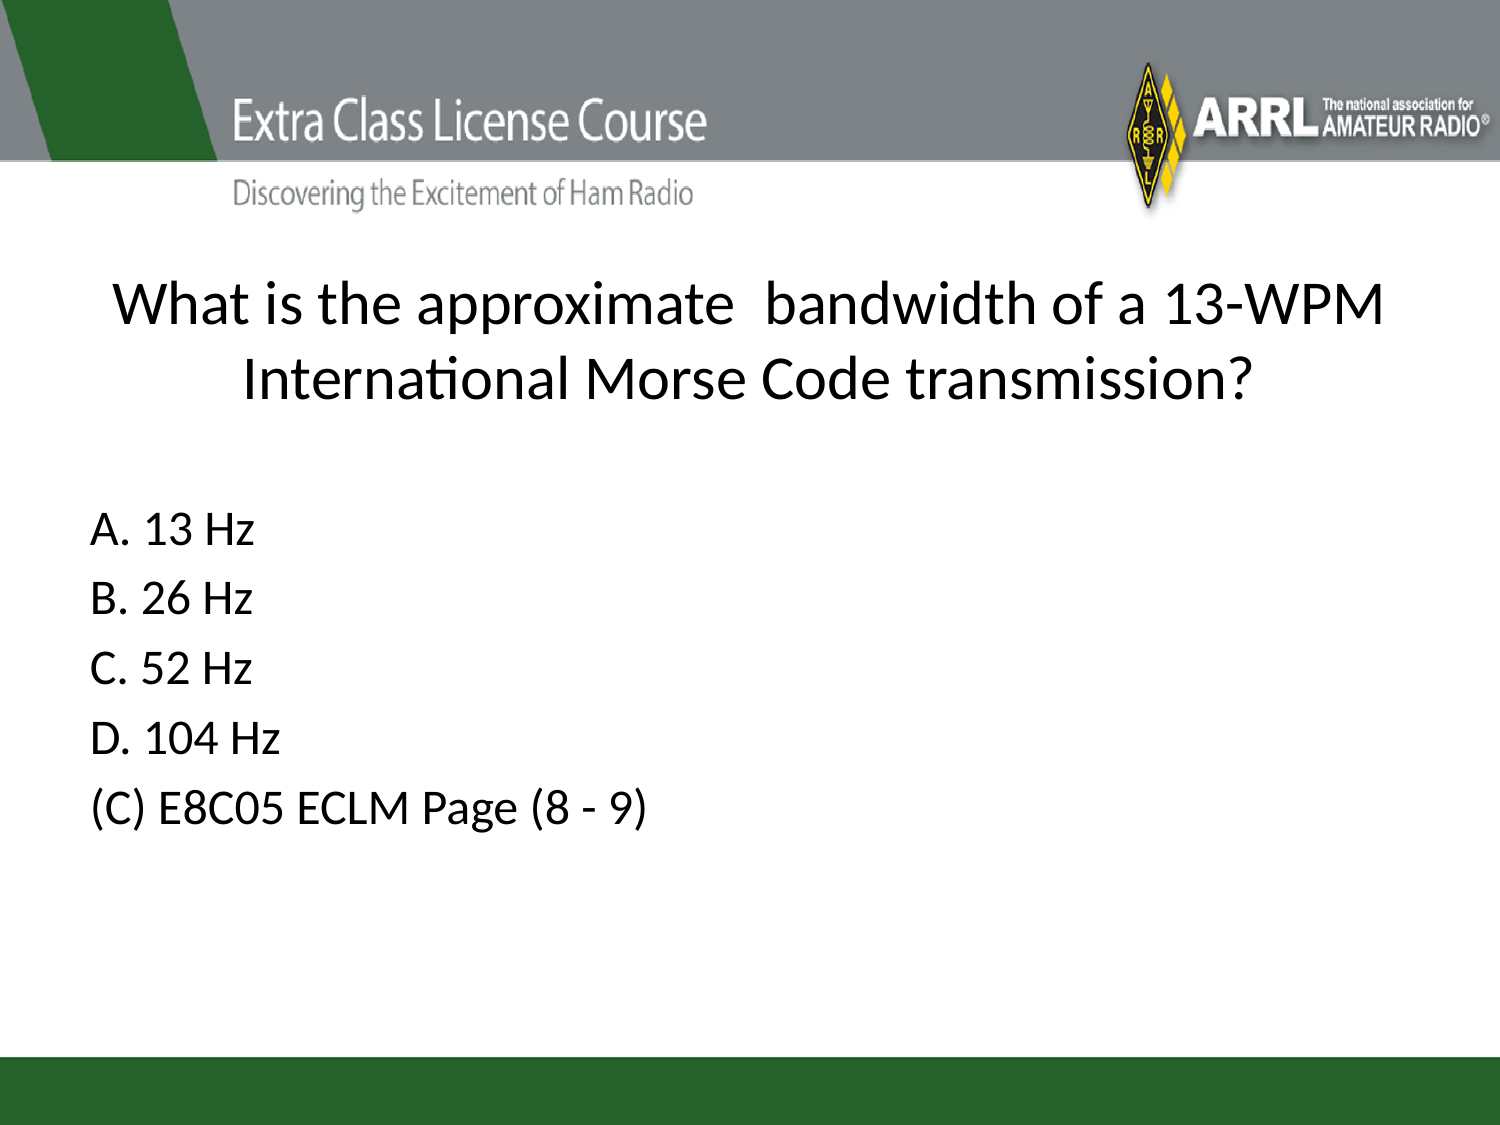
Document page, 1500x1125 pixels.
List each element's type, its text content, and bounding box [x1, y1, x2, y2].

title What is the approximate bandwidth of a 13-WPM International Morse Code transmission? [75, 254, 1425, 435]
list A. 13 Hz B. 26 Hz C. 52 Hz D. 104 Hz (C) E8C05 ECLM Page (8 - 9) [75, 487, 1425, 1005]
picture [0, 0, 1500, 1125]
